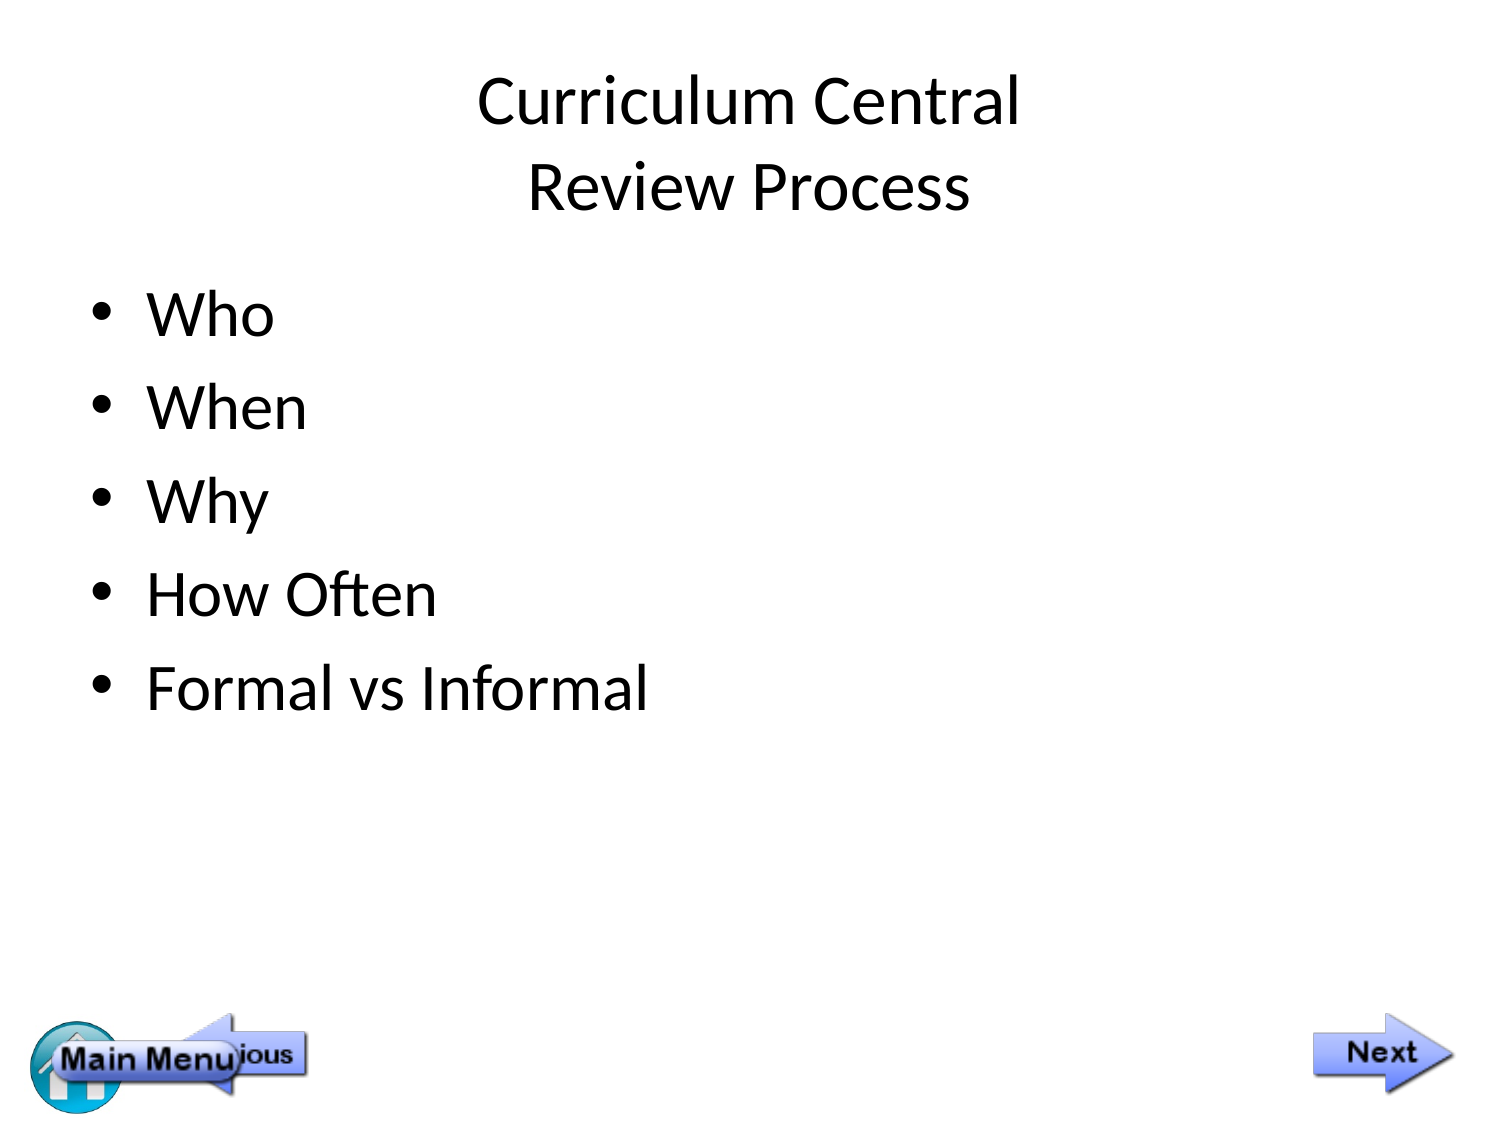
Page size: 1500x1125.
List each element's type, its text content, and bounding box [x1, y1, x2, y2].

picture [24, 1012, 313, 1118]
title Curriculum Central Review Process [75, 45, 1425, 233]
list Who When Why How Often Formal vs Informal [75, 262, 1425, 1005]
picture [1312, 1012, 1460, 1100]
